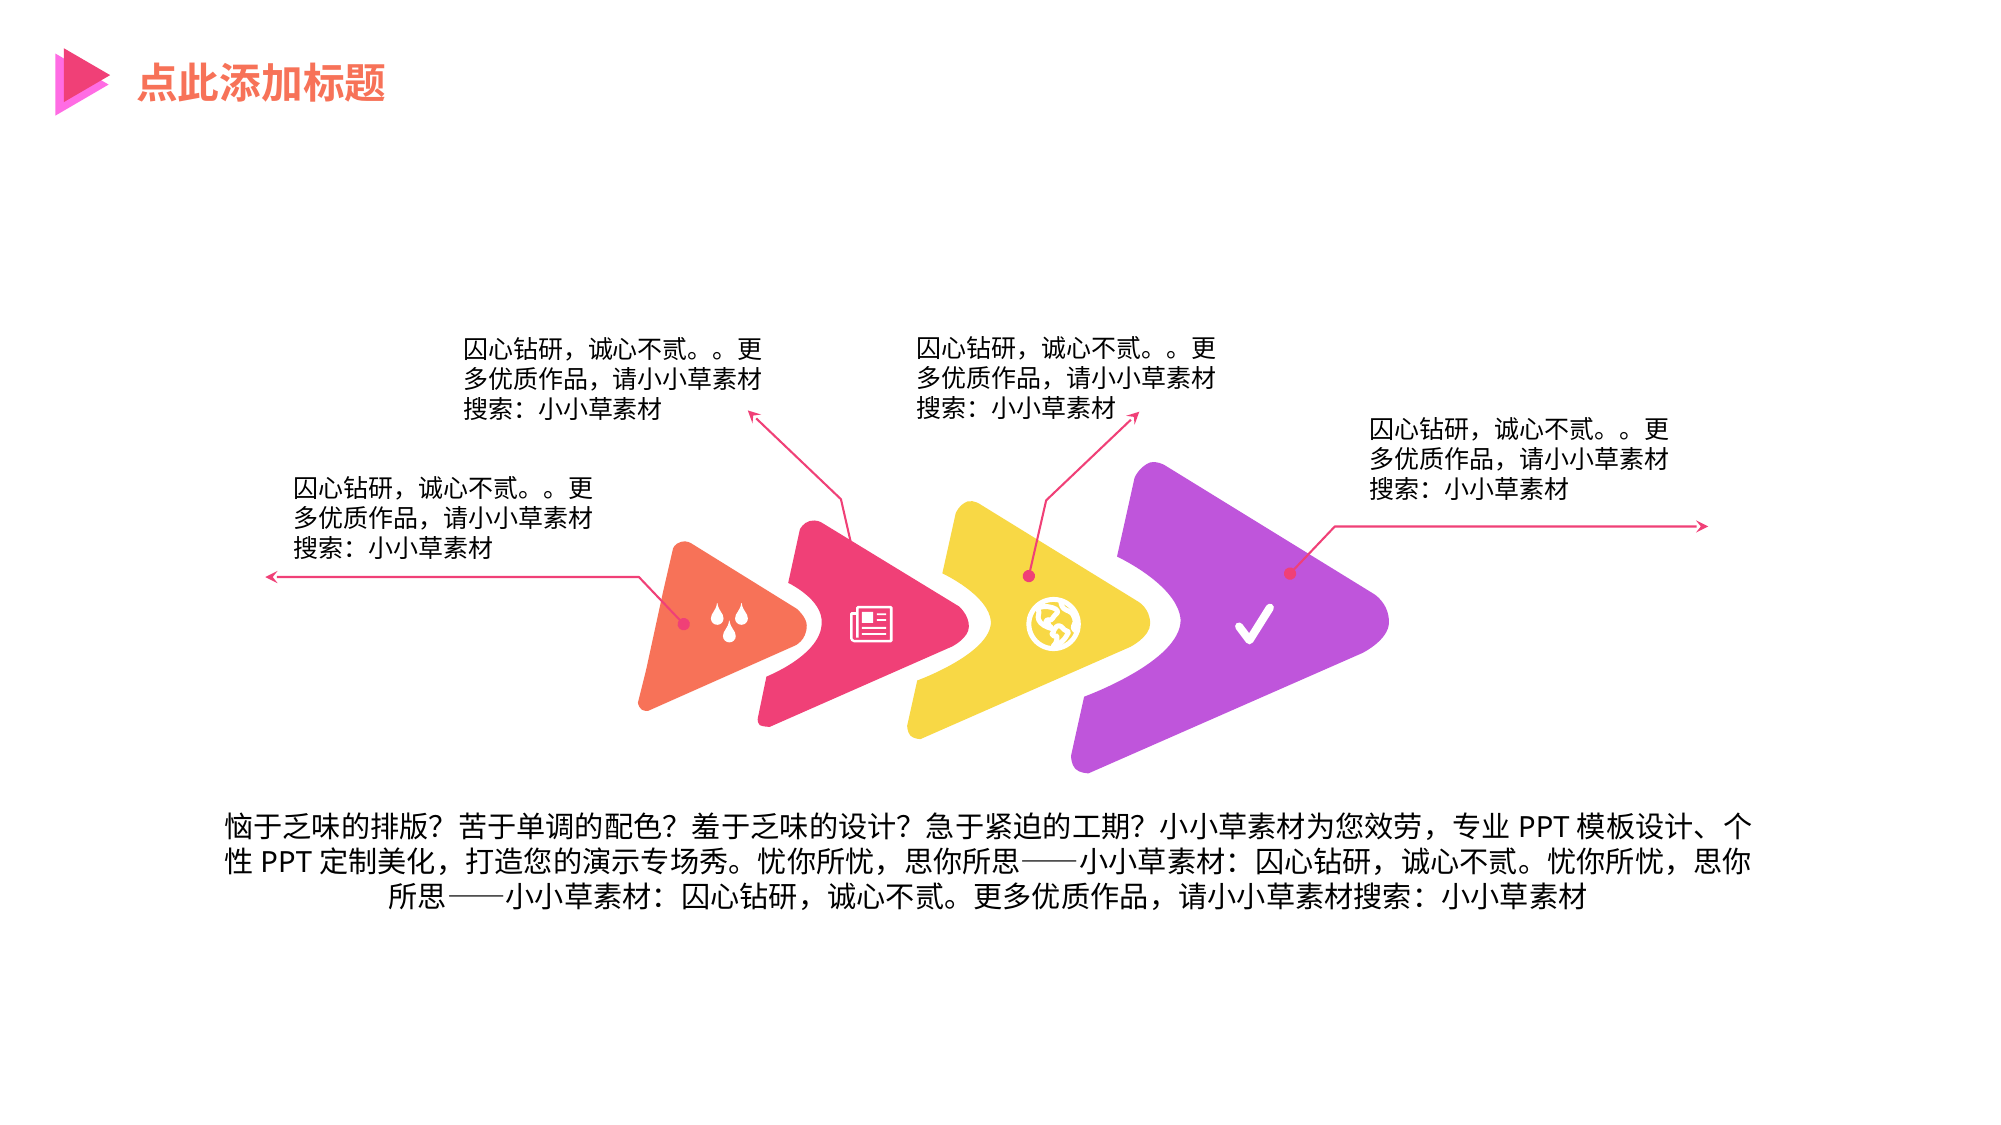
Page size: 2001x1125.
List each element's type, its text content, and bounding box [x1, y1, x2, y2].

text_box 点此添加标题 [121, 48, 455, 114]
text_box [265, 570, 690, 631]
text_box [1284, 520, 1709, 580]
text_box [1071, 462, 1389, 774]
text_box 恼于乏味的排版？苦于单调的配色？羞于乏味的设计？急于紧迫的工期？小小草素材为您效劳，专业PPT模板设计、个性PPT定制美化，打造您的演示专场秀。忧你所忧，思你所思——小小草素材：囚心钻研，诚心不贰。忧你所忧，思你所思——小小草素材：囚心钻研，诚心不贰。更多优质作品，请小小草素材搜索：小小草素材 [208, 801, 1768, 921]
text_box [1028, 599, 1079, 649]
text_box 囚心钻研，诚心不贰。。更多优质作品，请小小草素材搜索：小小草素材 [1354, 406, 1694, 512]
text_box [1022, 430, 1128, 583]
text_box [1235, 603, 1274, 645]
text_box [735, 603, 748, 625]
text_box [710, 603, 724, 625]
text_box [761, 431, 865, 582]
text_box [850, 605, 893, 643]
text_box 囚心钻研，诚心不贰。。更多优质作品，请小小草素材搜索：小小草素材 [901, 324, 1241, 430]
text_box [55, 48, 111, 116]
text_box 囚心钻研，诚心不贰。。更多优质作品，请小小草素材搜索：小小草素材 [448, 326, 788, 431]
text_box [722, 620, 736, 643]
text_box [637, 541, 807, 711]
text_box [907, 501, 1151, 740]
text_box 囚心钻研，诚心不贰。。更多优质作品，请小小草素材搜索：小小草素材 [278, 464, 618, 570]
text_box [757, 520, 969, 727]
